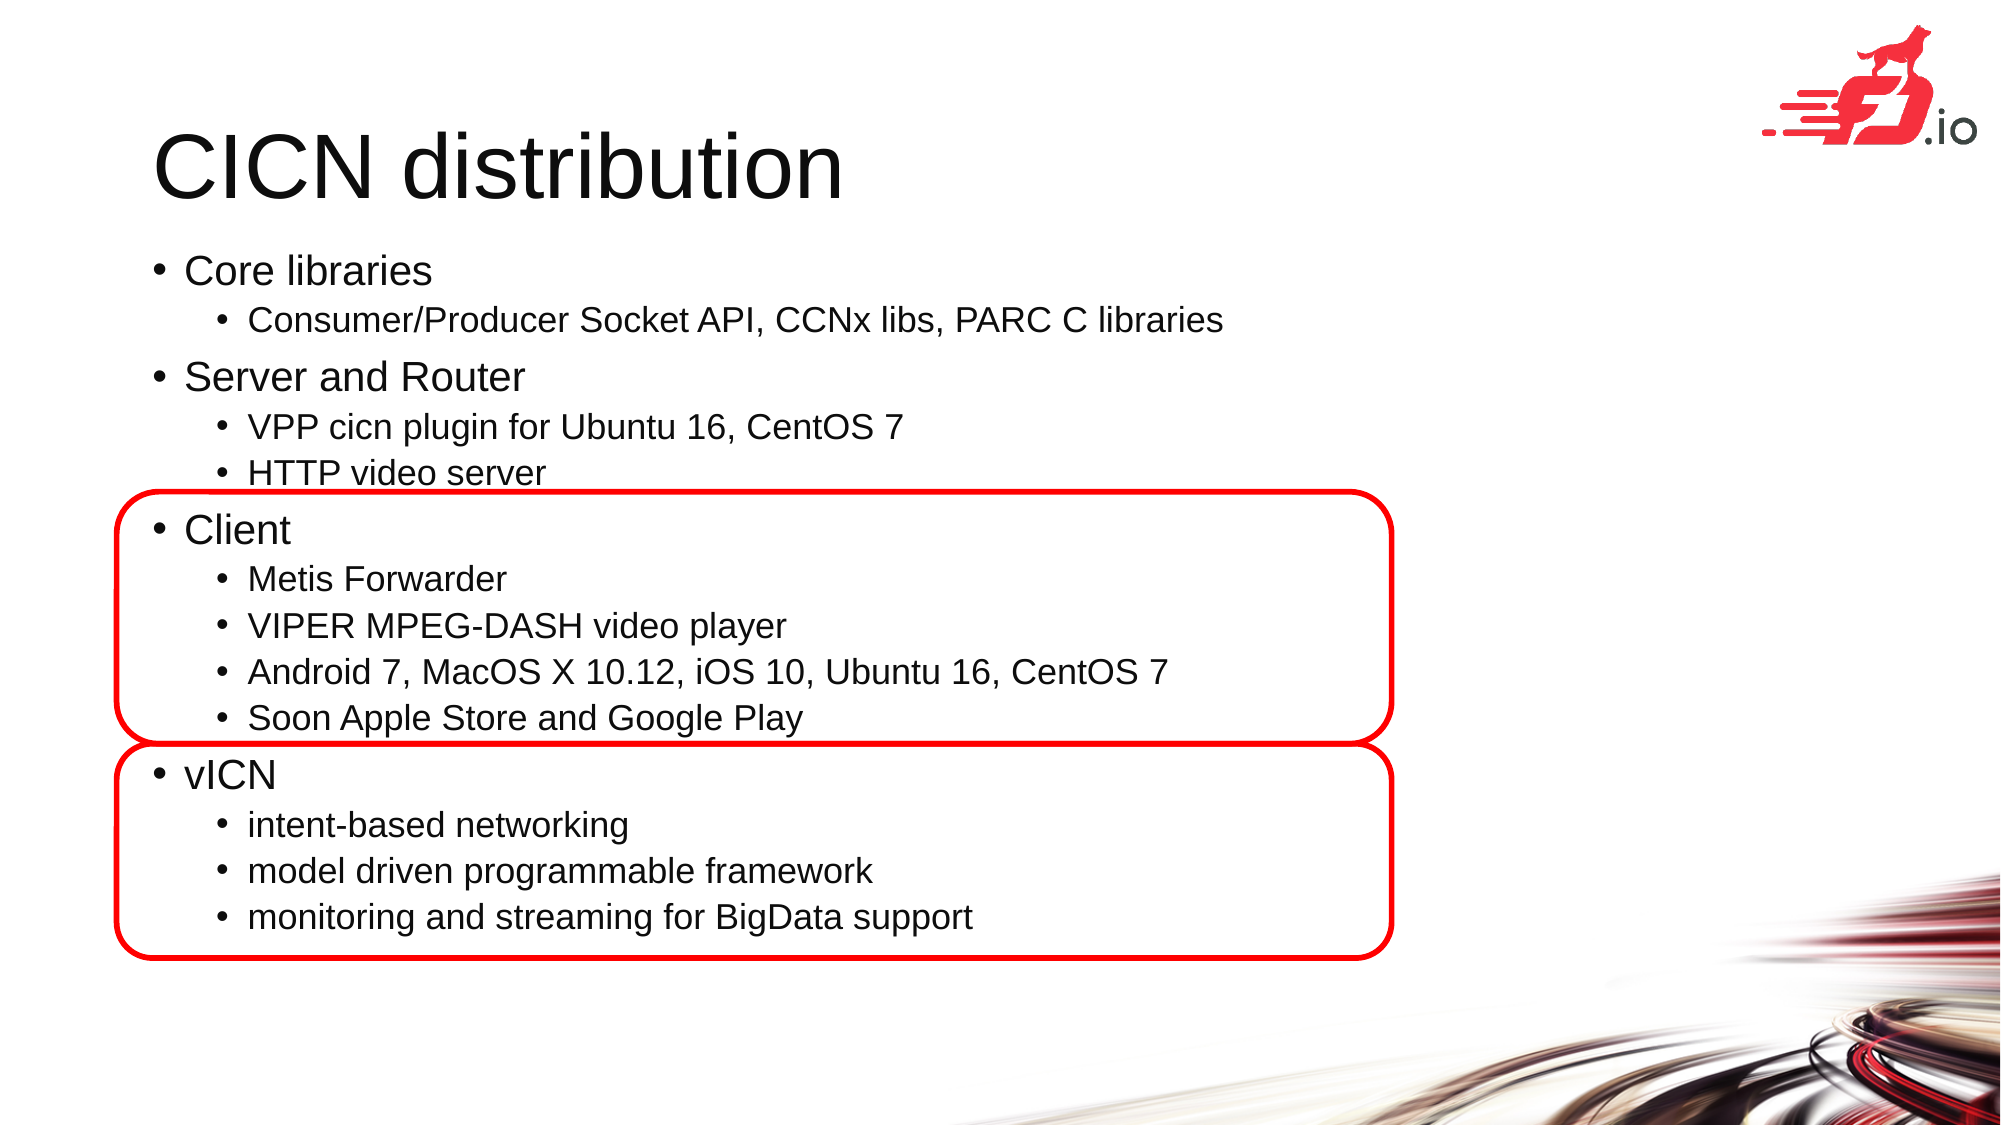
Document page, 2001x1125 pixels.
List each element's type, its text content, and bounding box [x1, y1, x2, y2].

text_box [115, 742, 1393, 960]
text_box [115, 490, 1393, 743]
list Core libraries Consumer/Producer Socket API, CCNx libs, PARC C libraries Server and Router VPP cicn plugin for Ubuntu 16, CentOS 7 HTTP video server Client Metis Forwarder VIPER MPEG-DASH video player Android 7, MacOS X 10.12, iOS 10, Ubuntu 16, CentOS 7 Soon Apple Store and Google Play vICN intent-based networking model driven programmable framework monitoring and streaming for BigData support [137, 241, 1862, 953]
title CICN distribution [137, 59, 1691, 241]
picture [0, 0, 2001, 1125]
